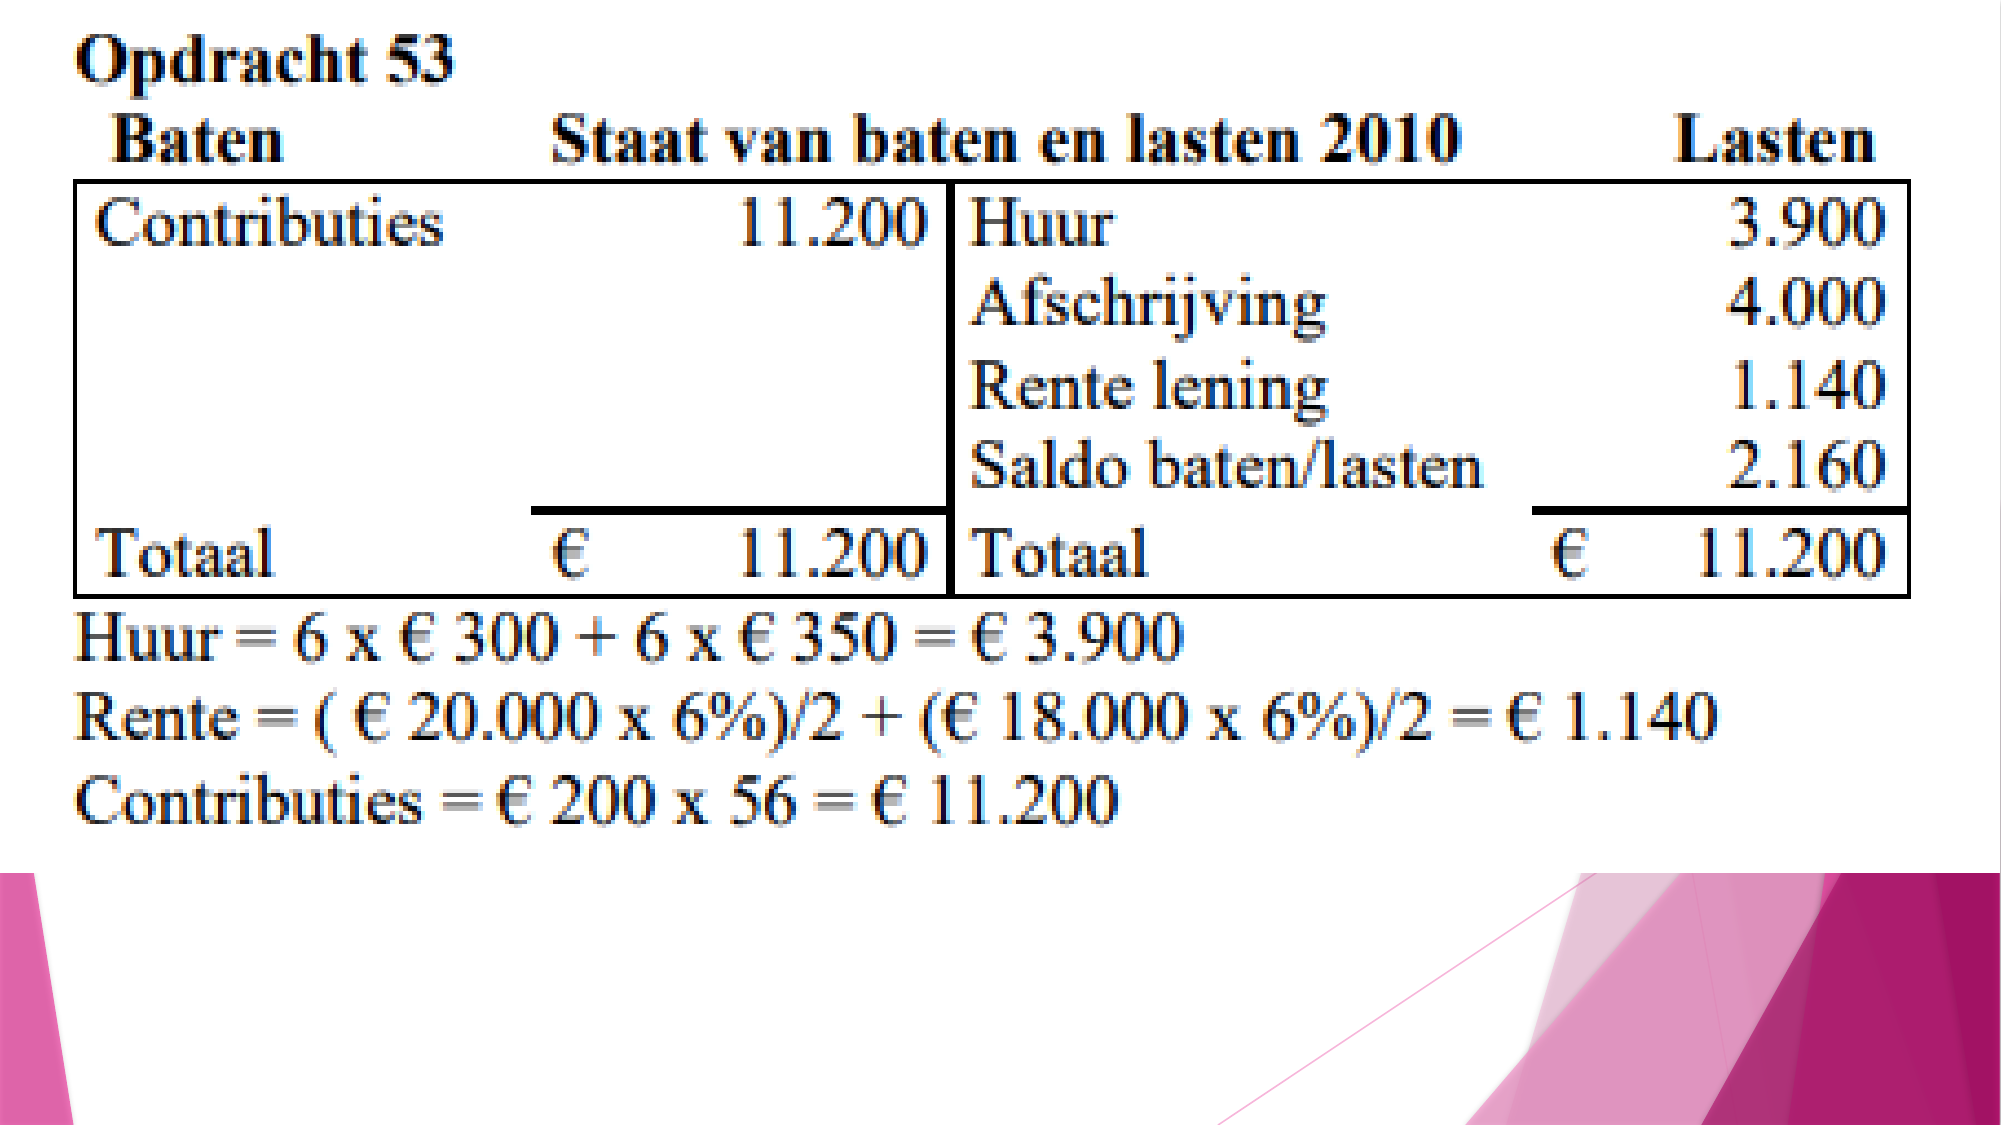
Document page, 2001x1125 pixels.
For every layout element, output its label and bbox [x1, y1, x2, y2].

picture [0, 0, 2000, 874]
